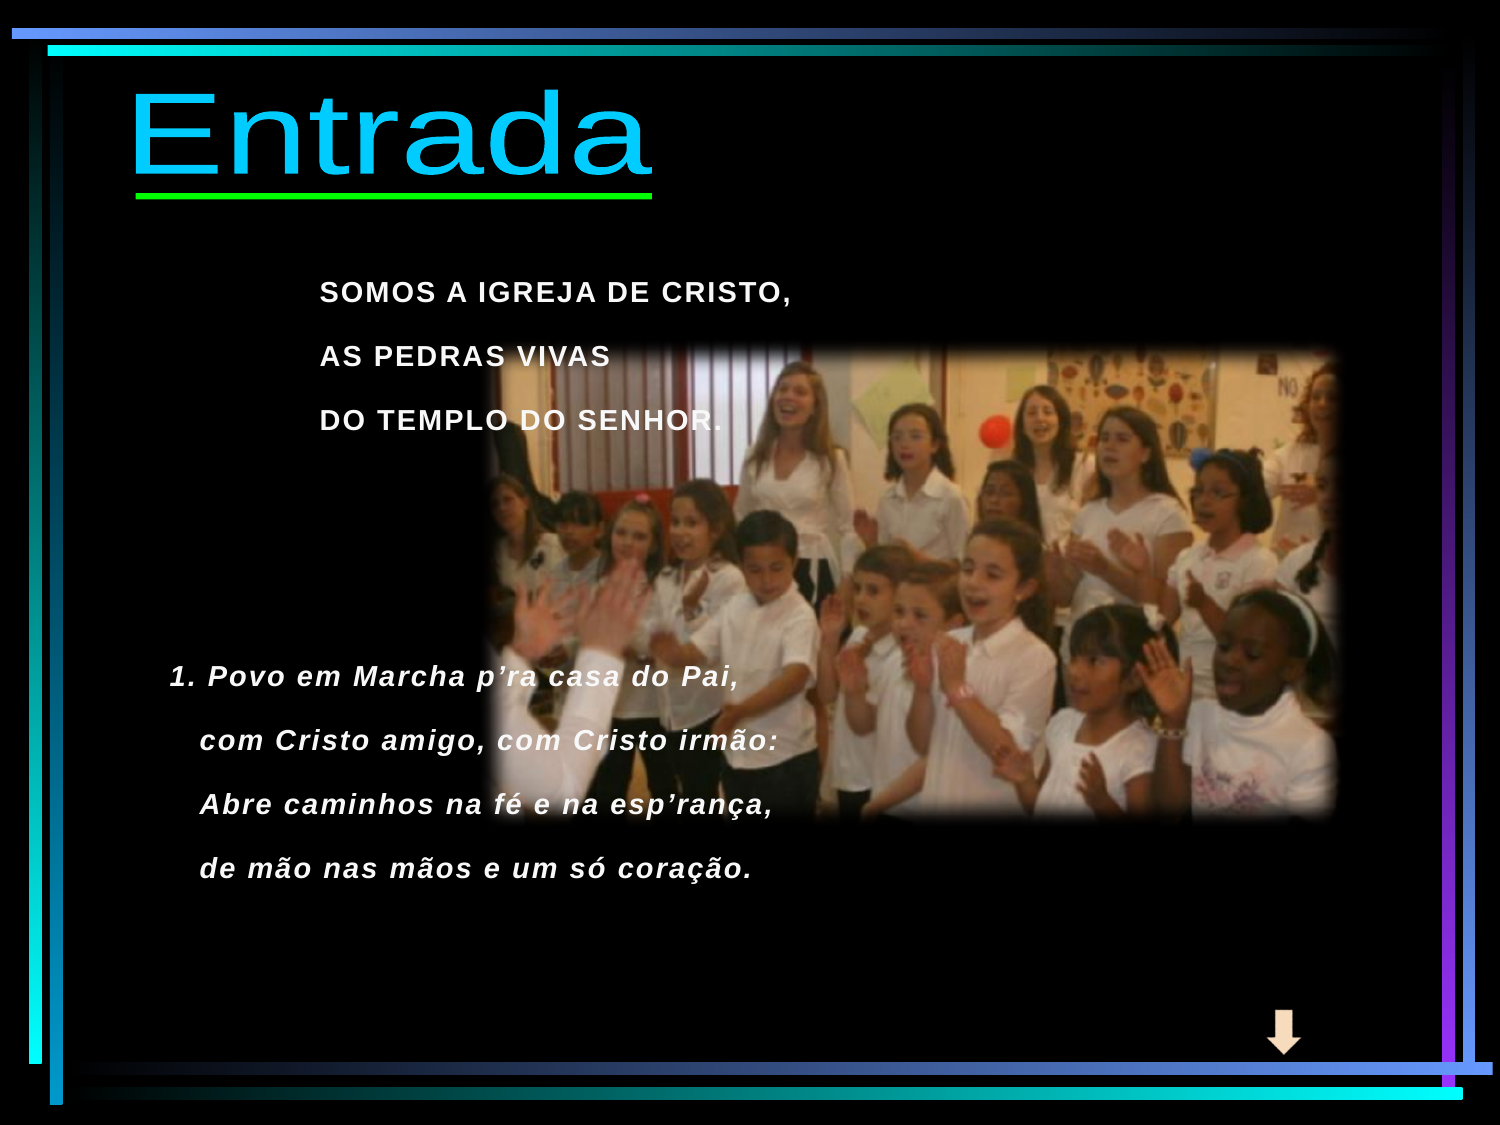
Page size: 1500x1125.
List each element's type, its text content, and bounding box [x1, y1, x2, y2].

picture [1266, 1007, 1304, 1052]
picture [478, 337, 1349, 828]
text_box SOMOS A IGREJA DE CRISTO, AS PEDRAS VIVAS DO TEMPLO DO SENHOR. 1. Povo em Marcha p’ra casa do Pai, com Cristo amigo, com Cristo irmão: Abre caminhos na fé e na esp’rança, de mão nas mãos e um só coração. [154, 267, 1216, 912]
